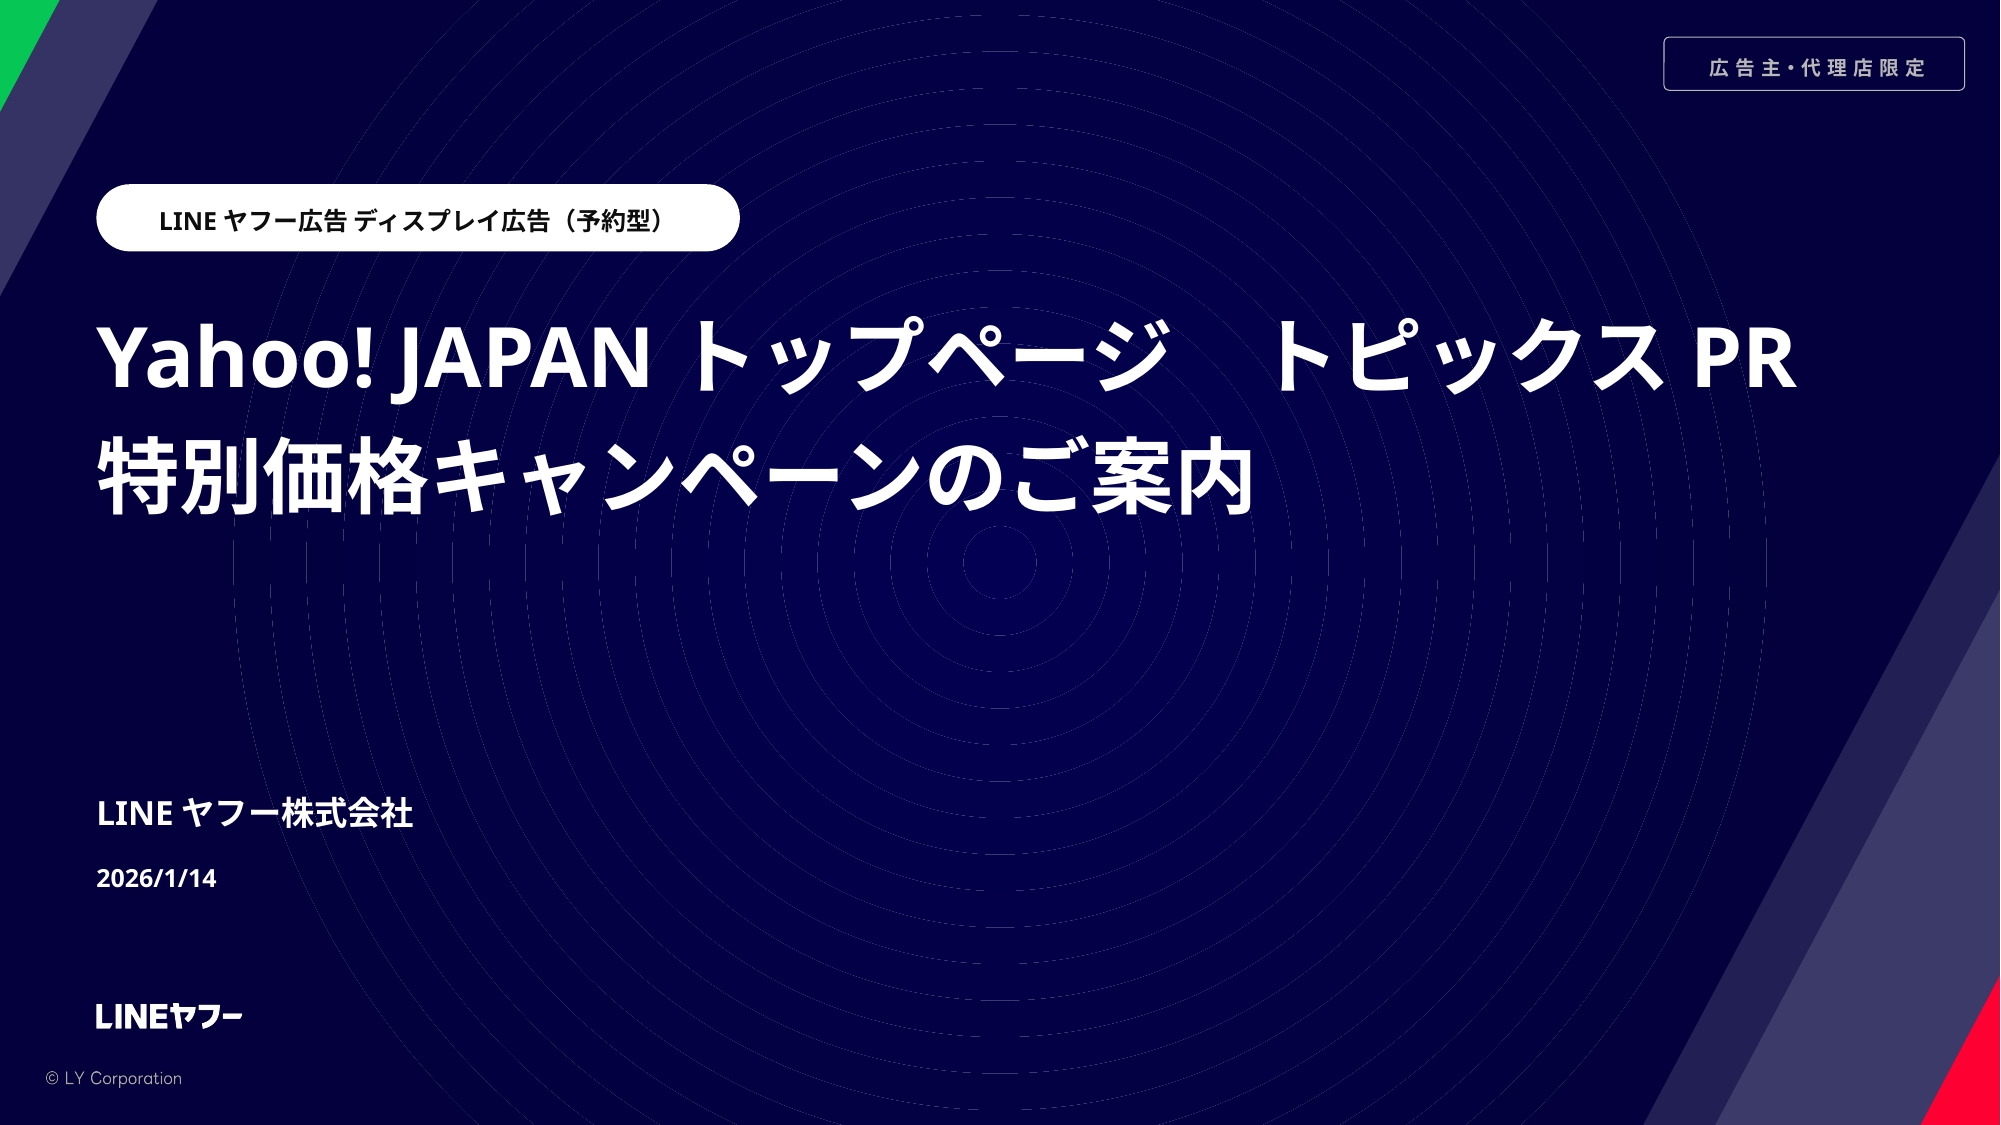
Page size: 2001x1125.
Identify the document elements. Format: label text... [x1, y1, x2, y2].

list LINEヤフー株式会社 [96, 723, 1552, 832]
picture [46, 1071, 181, 1088]
text_box [106, 244, 730, 253]
text_box LINEヤフー広告 ディスプレイ広告（予約型） [96, 198, 740, 244]
list Yahoo! JAPANトップページ トピックスPR 特別価格キャンペーンのご案内 [96, 278, 1904, 618]
text_box [100, 182, 736, 198]
list 2026/1/14 [96, 865, 939, 902]
